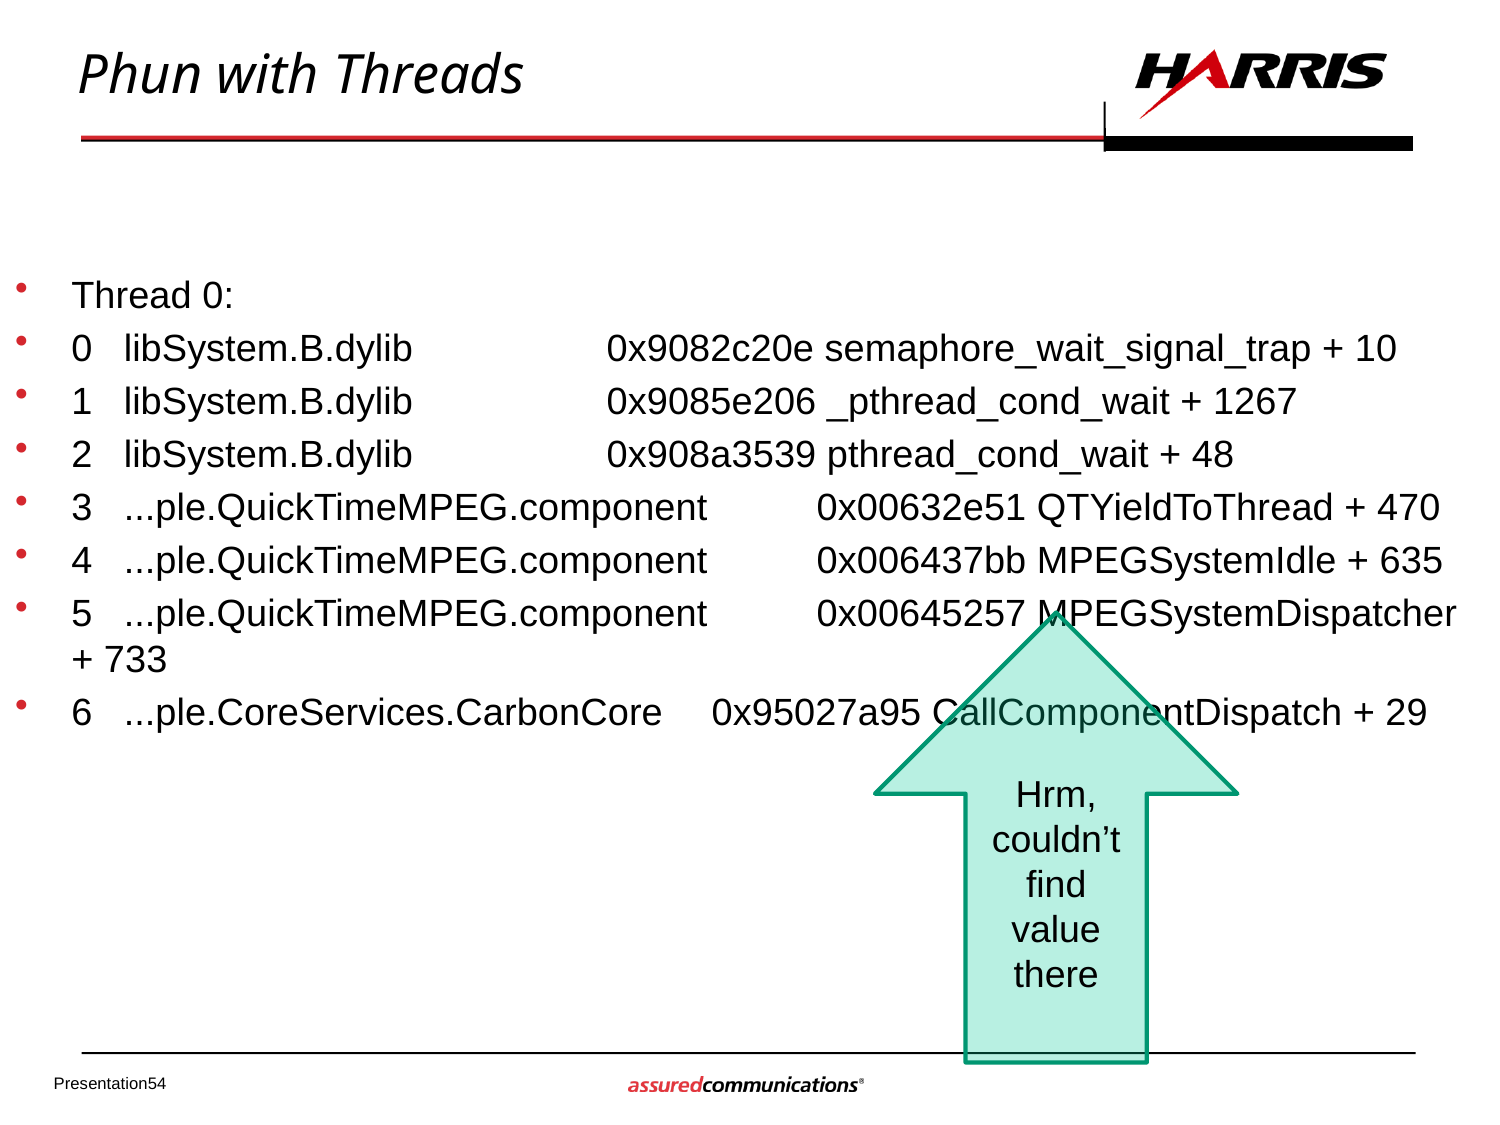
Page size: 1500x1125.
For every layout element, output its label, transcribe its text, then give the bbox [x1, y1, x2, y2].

list Thread 0: 0 libSystem.B.dylib 0x9082c20e semaphore_wait_signal_trap + 10 1 libSystem.B.dylib 0x9085e206 _pthread_cond_wait + 1267 2 libSystem.B.dylib 0x908a3539 pthread_cond_wait + 48 3 ...ple.QuickTimeMPEG.component 0x00632e51 QTYieldToThread + 470 4 ...ple.QuickTimeMPEG.component 0x006437bb MPEGSystemIdle + 635 5 ...ple.QuickTimeMPEG.component 0x00645257 MPEGSystemDispatcher + 733 6 ...ple.CoreServices.CarbonCore 0x95027a95 CallComponentDispatch + 29 [0, 262, 1500, 751]
picture [628, 1076, 864, 1092]
picture [1135, 49, 1387, 119]
title Phun with Threads [62, 27, 951, 117]
text_box Hrm, couldn’t find value there [873, 610, 1240, 1065]
